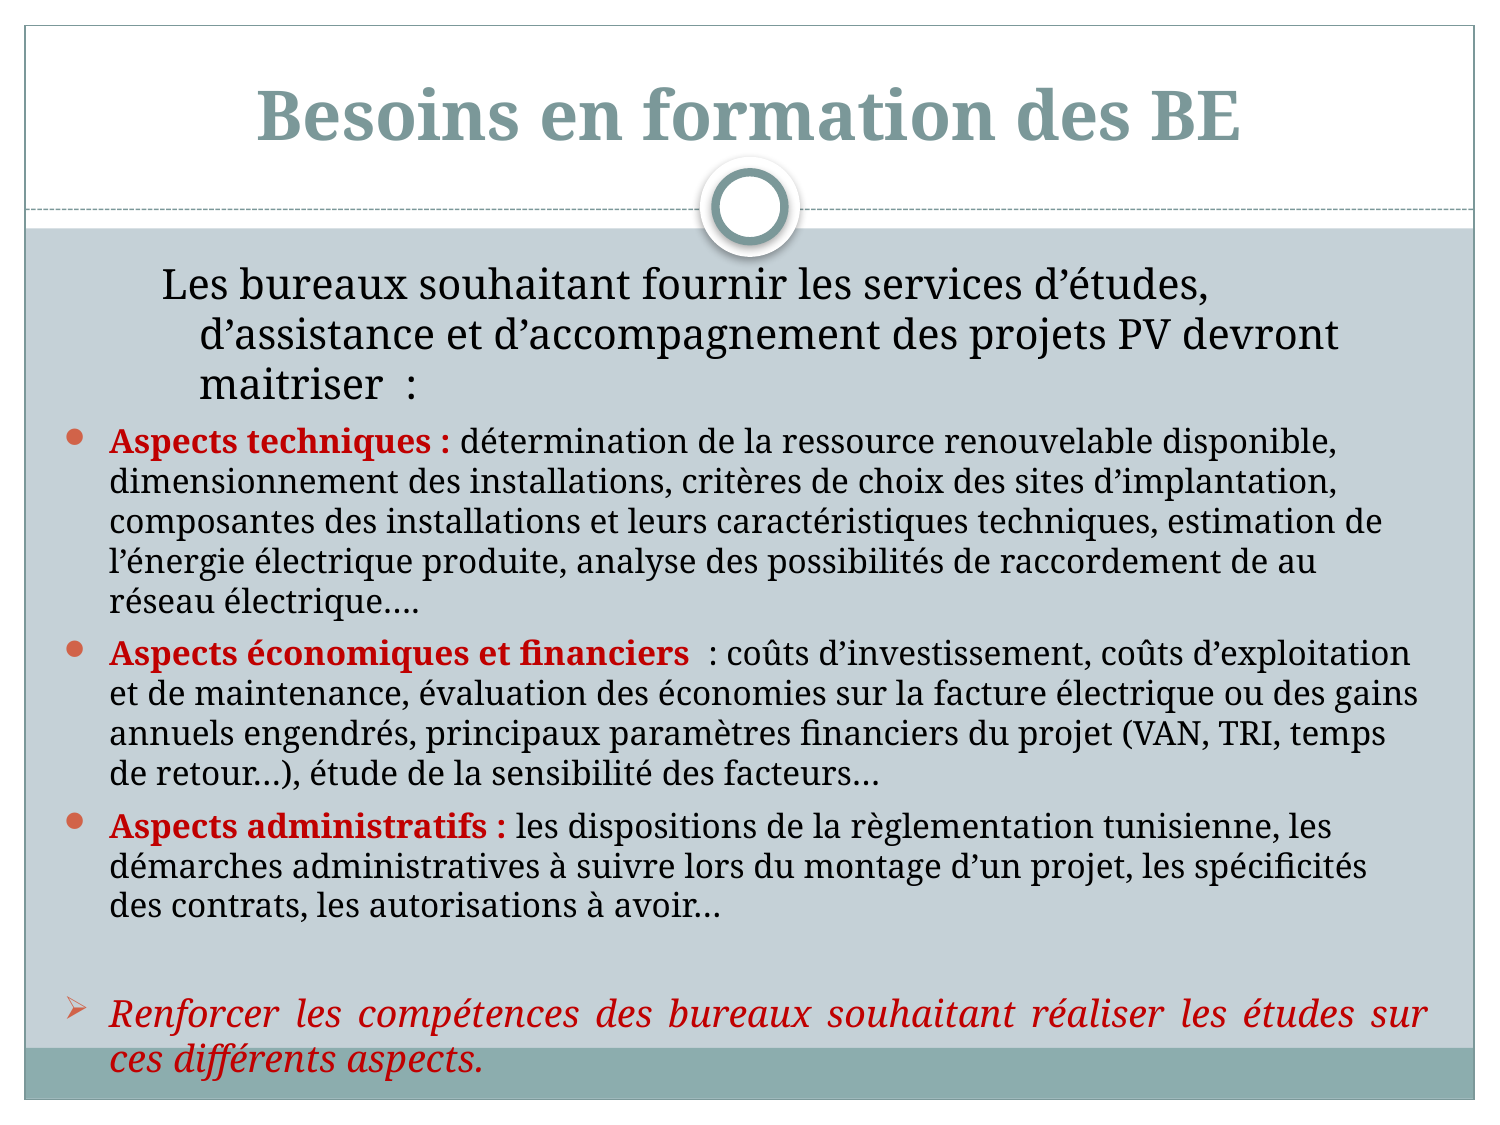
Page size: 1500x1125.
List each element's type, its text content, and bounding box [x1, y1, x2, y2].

list Les bureaux souhaitant fournir les services d’études, d’assistance et d’accompagnement des projets PV devront maitriser : Aspects techniques : détermination de la ressource renouvelable disponible, dimensionnement des installations, critères de choix des sites d’implantation, composantes des installations et leurs caractéristiques techniques, estimation de l’énergie électrique produite, analyse des possibilités de raccordement de au réseau électrique…. Aspects économiques et financiers : coûts d’investissement, coûts d’exploitation et de maintenance, évaluation des économies sur la facture électrique ou des gains annuels engendrés, principaux paramètres financiers du projet (VAN, TRI, temps de retour…), étude de la sensibilité des facteurs… Aspects administratifs : les dispositions de la règlementation tunisienne, les démarches administratives à suivre lors du montage d’un projet, les spécificités des contrats, les autorisations à avoir… Renforcer les compétences des bureaux souhaitant réaliser les études sur ces différents aspects. [49, 250, 1445, 1059]
title Besoins en formation des BE [49, 37, 1450, 162]
